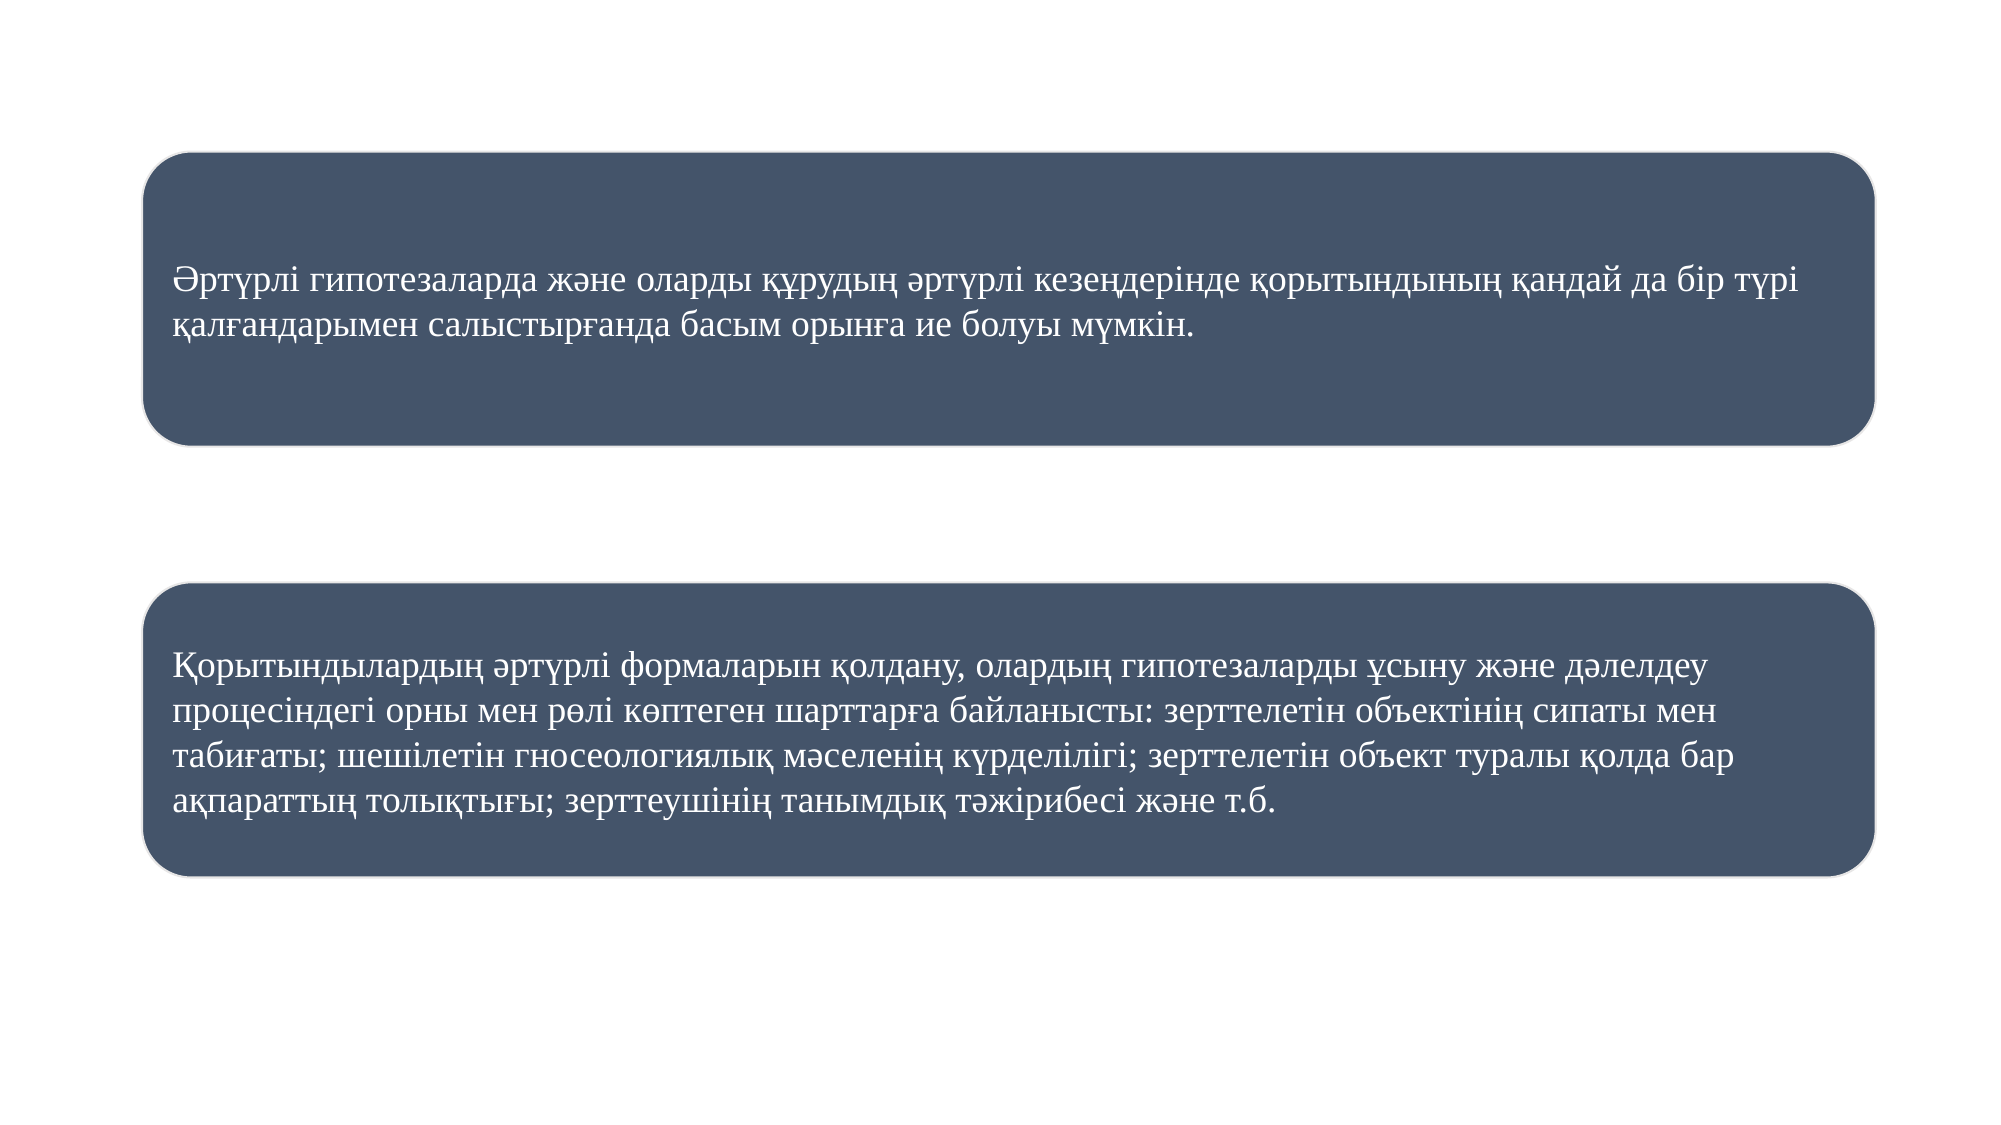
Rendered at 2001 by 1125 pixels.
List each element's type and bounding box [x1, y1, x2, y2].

list [142, 151, 1876, 1014]
